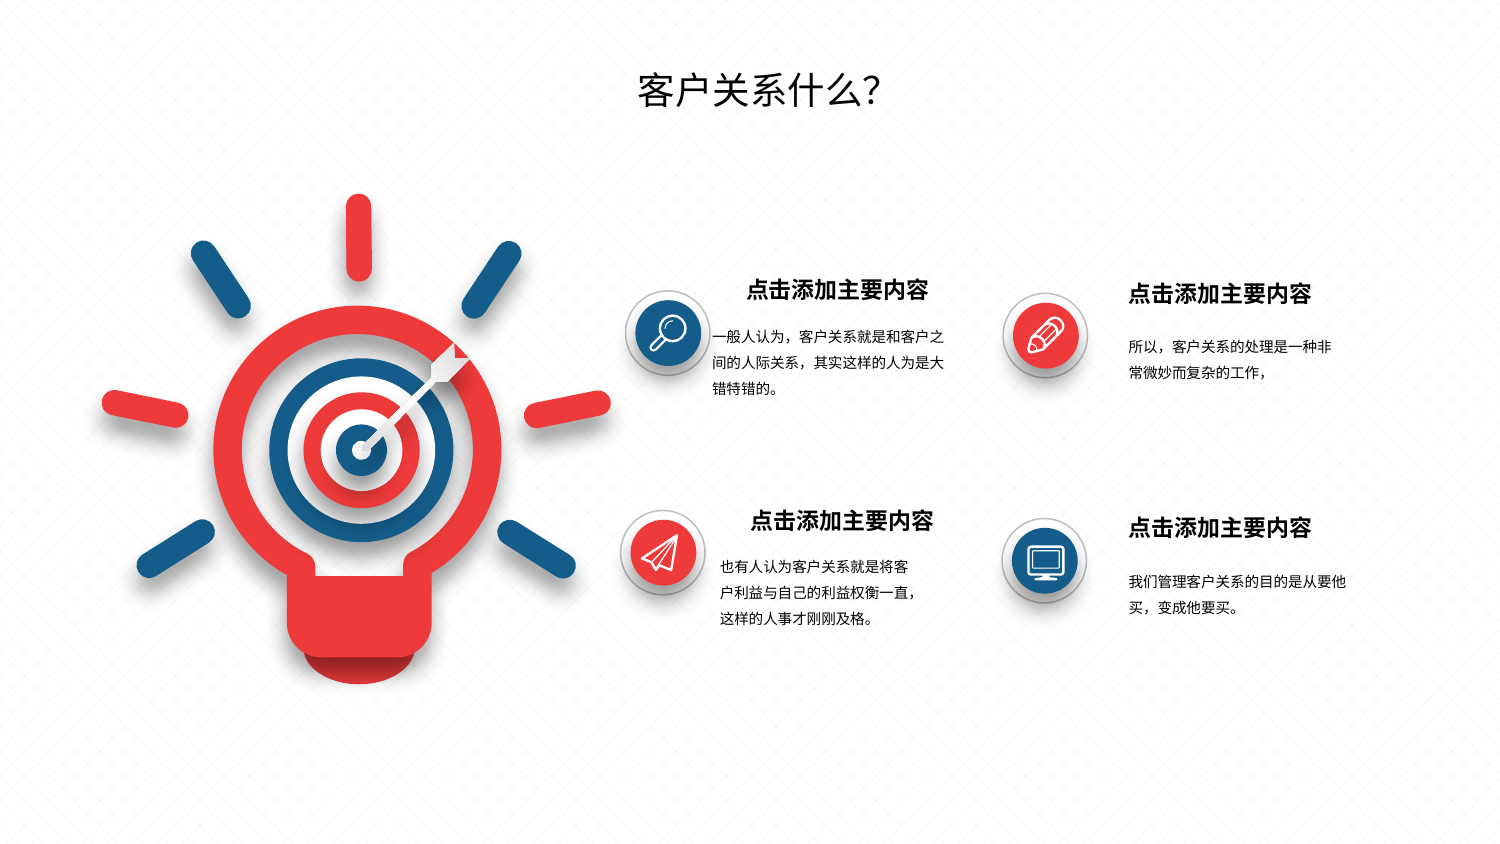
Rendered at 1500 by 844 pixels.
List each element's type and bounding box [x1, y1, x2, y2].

text_box [620, 510, 704, 595]
text_box [625, 290, 697, 376]
text_box [100, 193, 613, 685]
text_box [697, 268, 965, 403]
text_box [1113, 272, 1348, 388]
text_box [1003, 293, 1088, 378]
text_box [704, 498, 951, 633]
text_box [1002, 518, 1087, 603]
text_box [1113, 506, 1373, 622]
